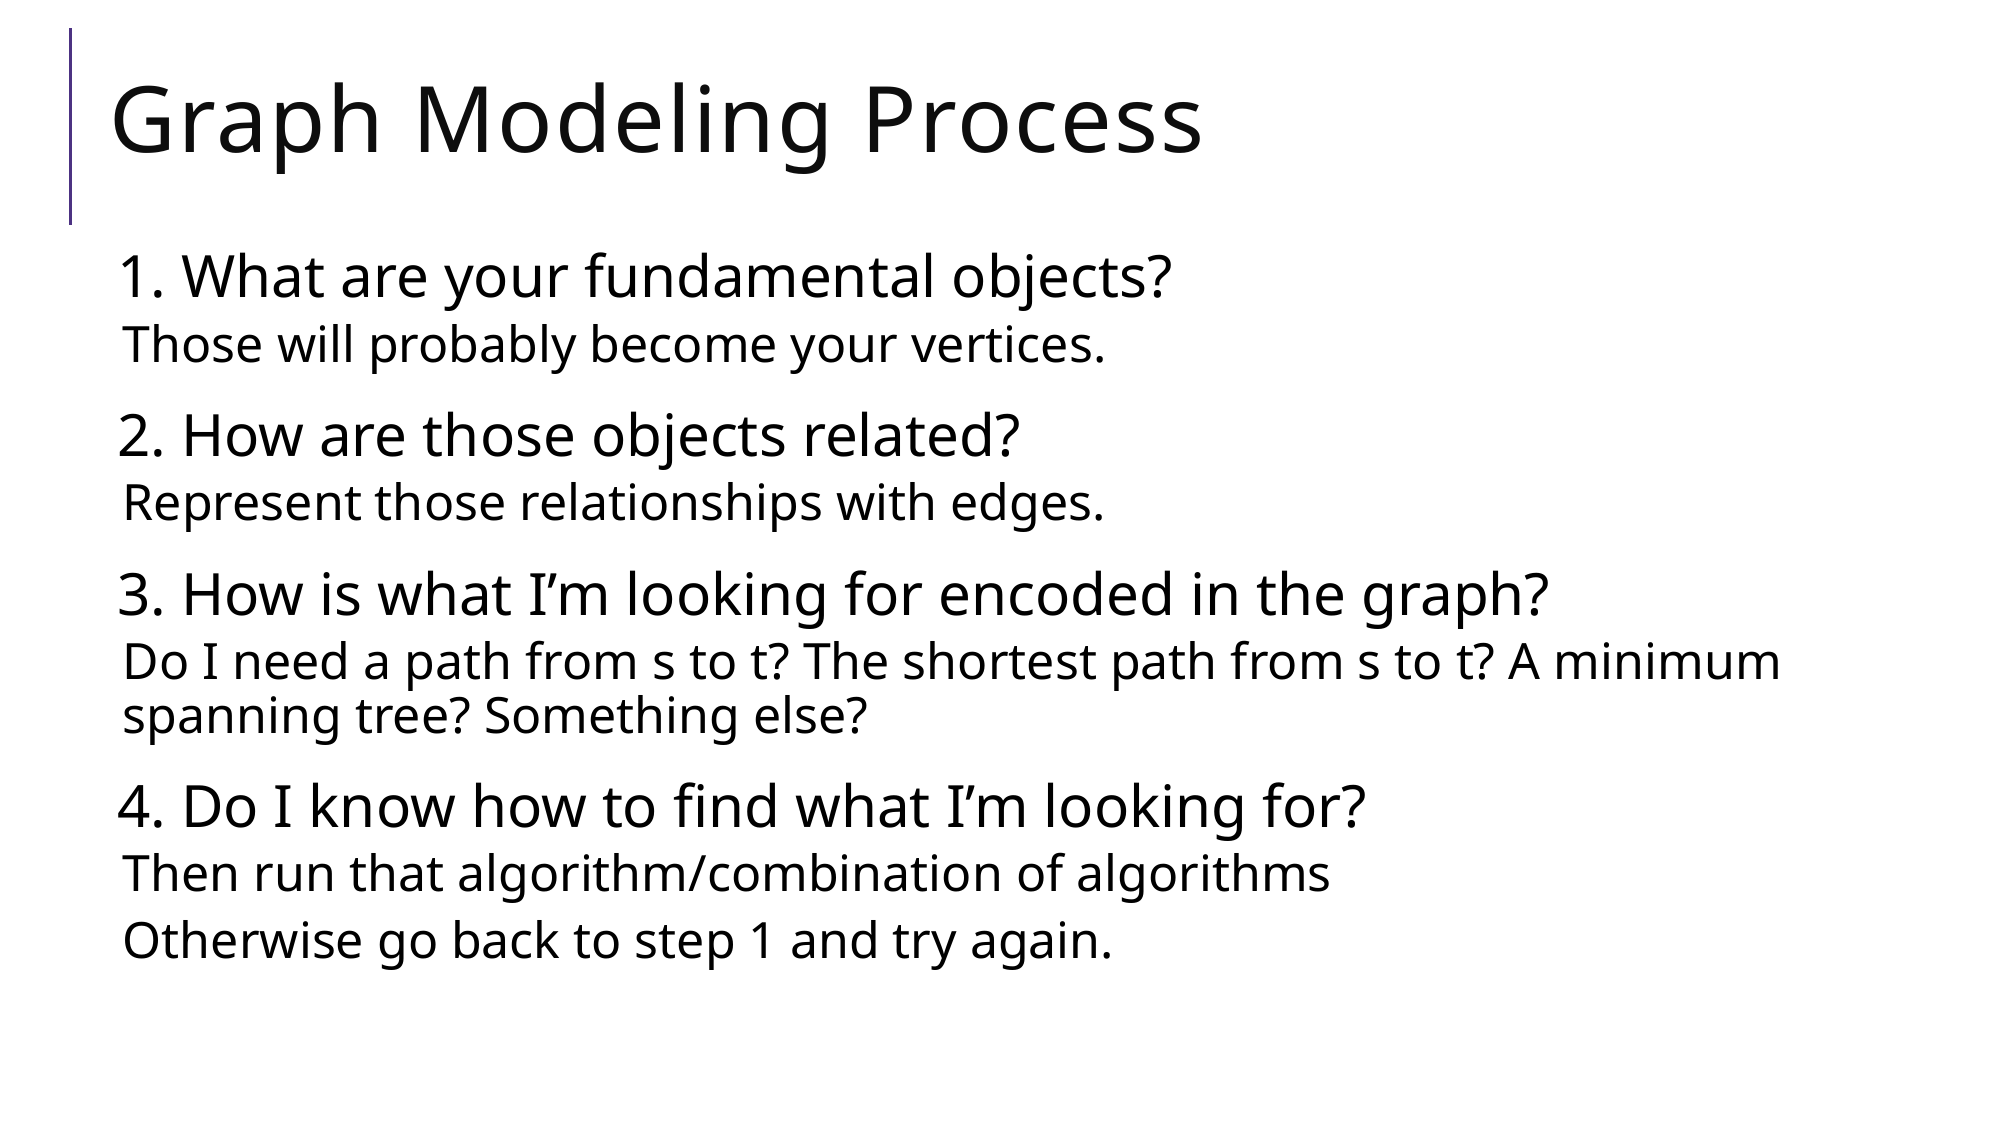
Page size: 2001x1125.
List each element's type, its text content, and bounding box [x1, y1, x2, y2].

title Graph Modeling Process [94, 43, 1930, 210]
list 1. What are your fundamental objects? Those will probably become your vertices. 2. How are those objects related? Represent those relationships with edges. 3. How is what I’m looking for encoded in the graph? Do I need a path from s to t? The shortest path from s to t? A minimum spanning tree? Something else? 4. Do I know how to find what I’m looking for? Then run that algorithm/combination of algorithms Otherwise go back to step 1 and try again. [94, 240, 1930, 1035]
